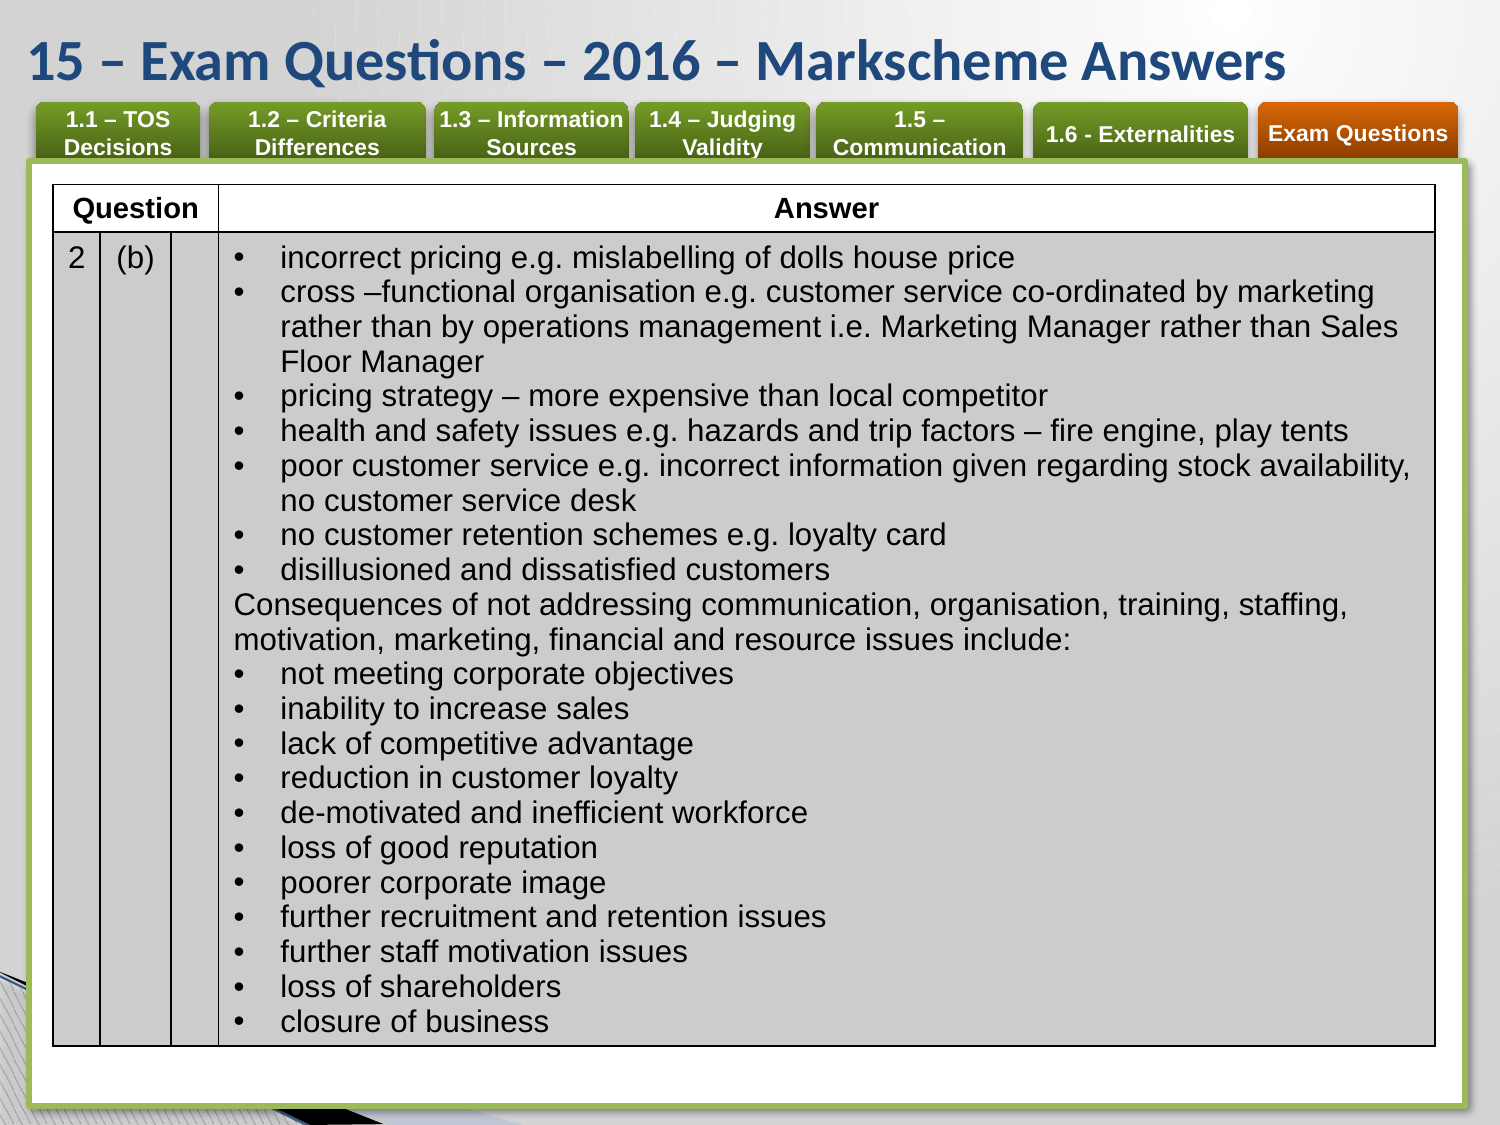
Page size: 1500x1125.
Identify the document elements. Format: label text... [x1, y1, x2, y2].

table_header Answer [219, 185, 1434, 231]
title 15 – Exam Questions – 2016 – Markscheme Answers [11, 11, 1465, 102]
table_header Question [54, 185, 218, 231]
table_cell [172, 233, 218, 1045]
picture [281, 1114, 303, 1125]
table_cell (b) [101, 233, 170, 1045]
table_cell 2 [54, 233, 99, 1045]
table_cell incorrect pricing e.g. mislabelling of dolls house price cross –functional organisation e.g. customer service co-ordinated by marketing rather than by operations management i.e. Marketing Manager rather than Sales Floor Manager pricing strategy – more expensive than local competitor health and safety issues e.g. hazards and trip factors – fire engine, play tents poor customer service e.g. incorrect information given regarding stock availability, no customer service desk no customer retention schemes e.g. loyalty card disillusioned and dissatisfied customers Consequences of not addressing communication, organisation, training, staffing, motivation, marketing, financial and resource issues include: not meeting corporate objectives inability to increase sales lack of competitive advantage reduction in customer loyalty de-motivated and inefficient workforce loss of good reputation poorer corporate image further recruitment and retention issues further staff motivation issues loss of shareholders closure of business [219, 233, 1434, 1045]
